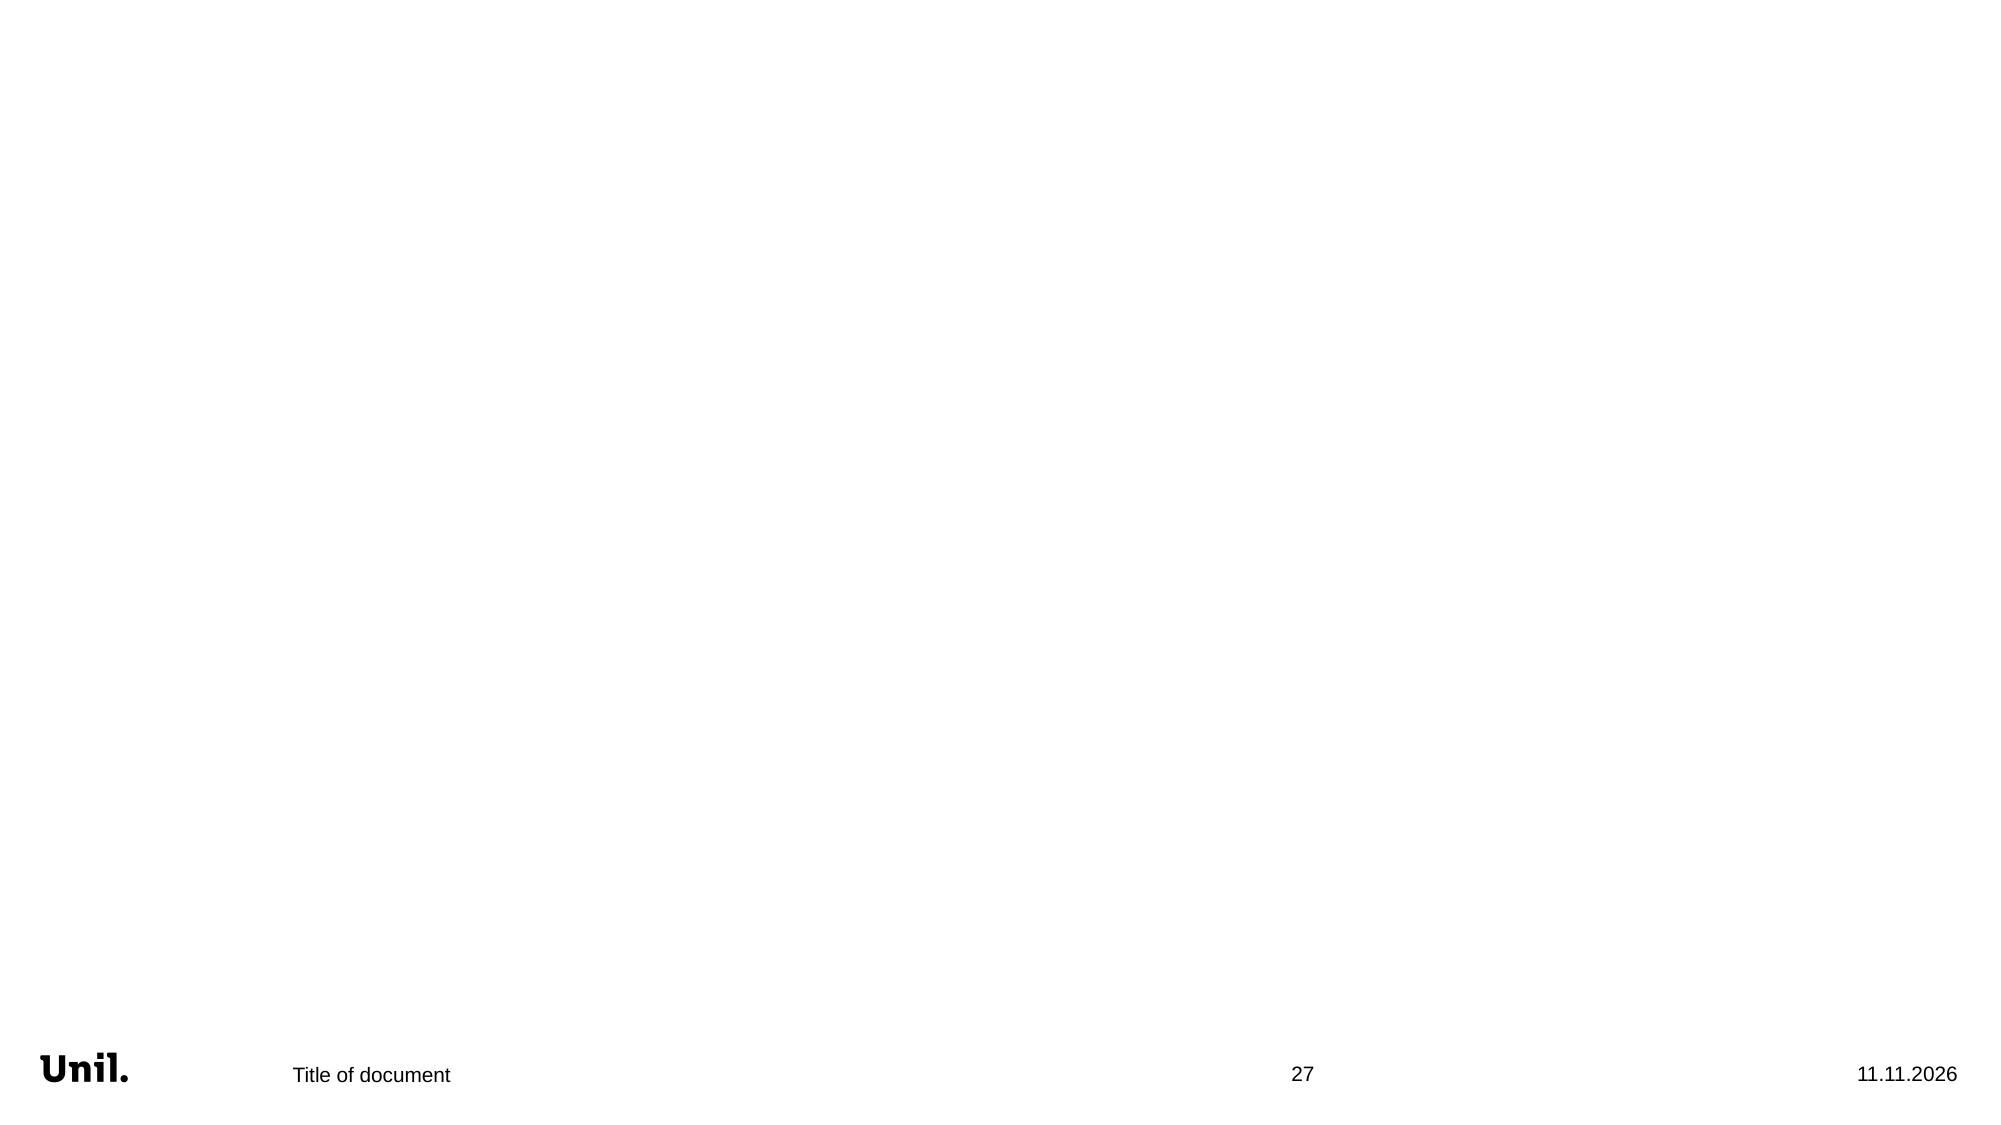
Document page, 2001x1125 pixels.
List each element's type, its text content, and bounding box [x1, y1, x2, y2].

slide_number 27 [1250, 1037, 1355, 1086]
footer Title of document [292, 1011, 1048, 1087]
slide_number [1789, 1026, 1958, 1086]
picture [27, 1042, 141, 1095]
